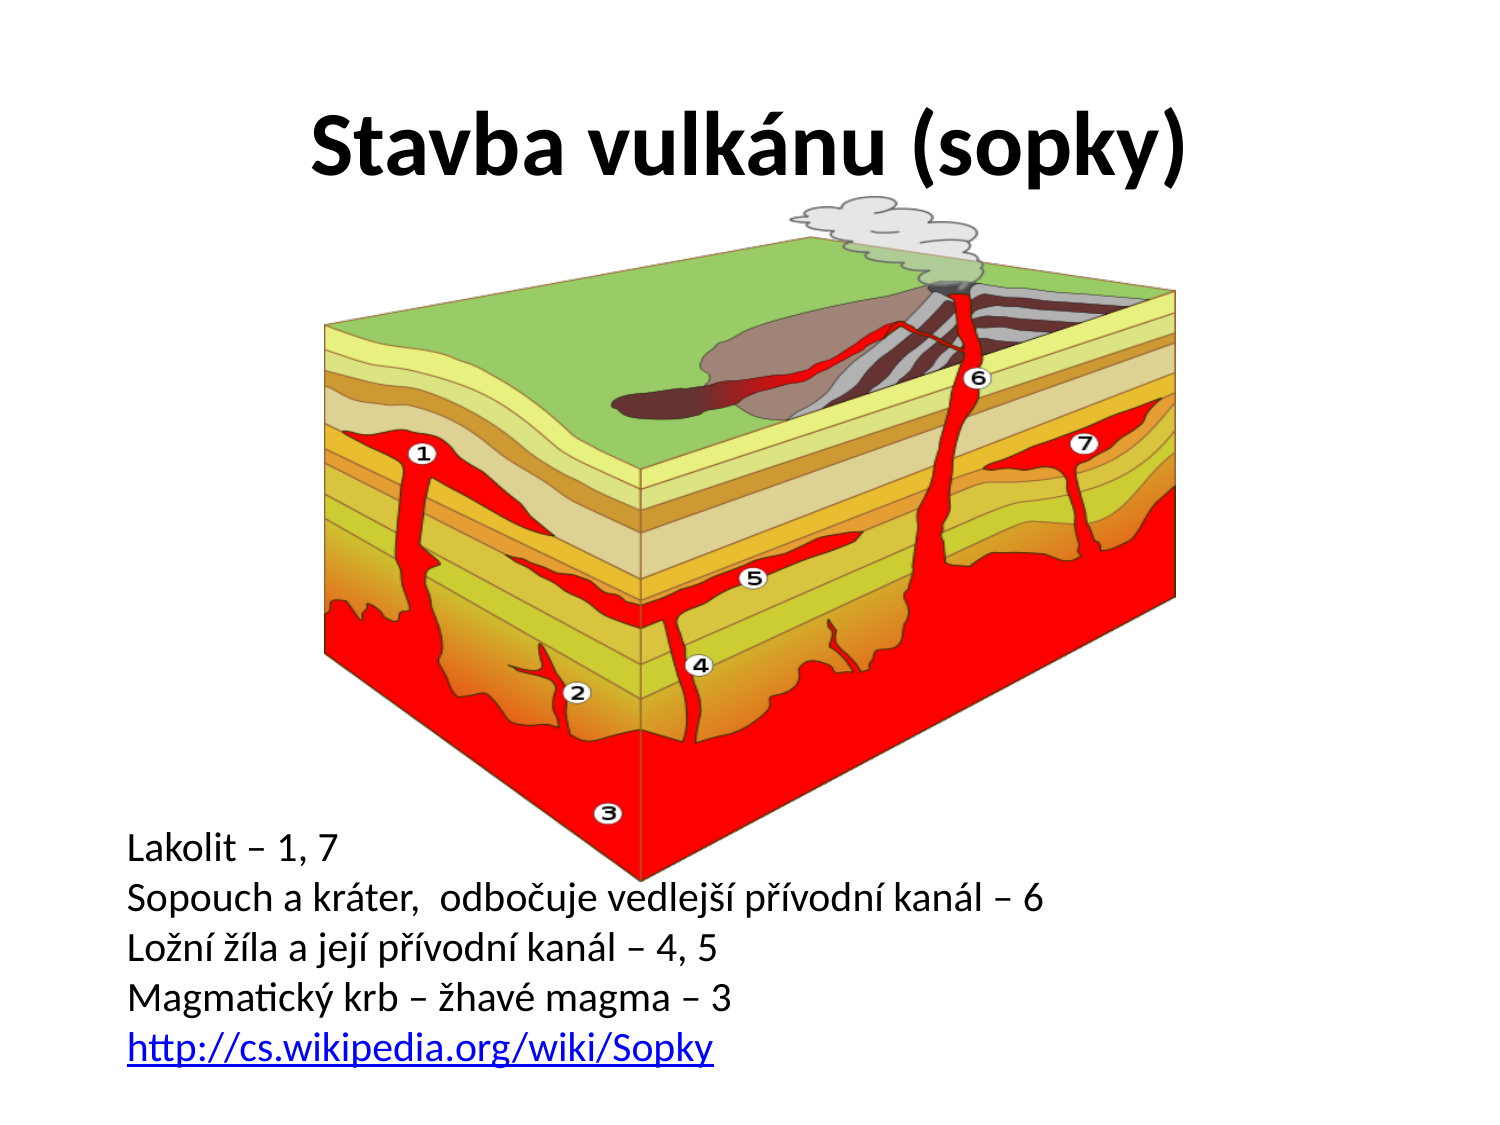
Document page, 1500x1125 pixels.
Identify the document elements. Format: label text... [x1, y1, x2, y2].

title Stavba vulkánu (sopky) [75, 45, 1425, 233]
text_box Lakolit – 1, 7 Sopouch a kráter, odbočuje vedlejší přívodní kanál – 6 Ložní žíla a její přívodní kanál – 4, 5 Magmatický krb – žhavé magma – 3 http://cs.wikipedia.org/wiki/Sopky [112, 811, 1400, 1122]
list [324, 196, 1176, 882]
